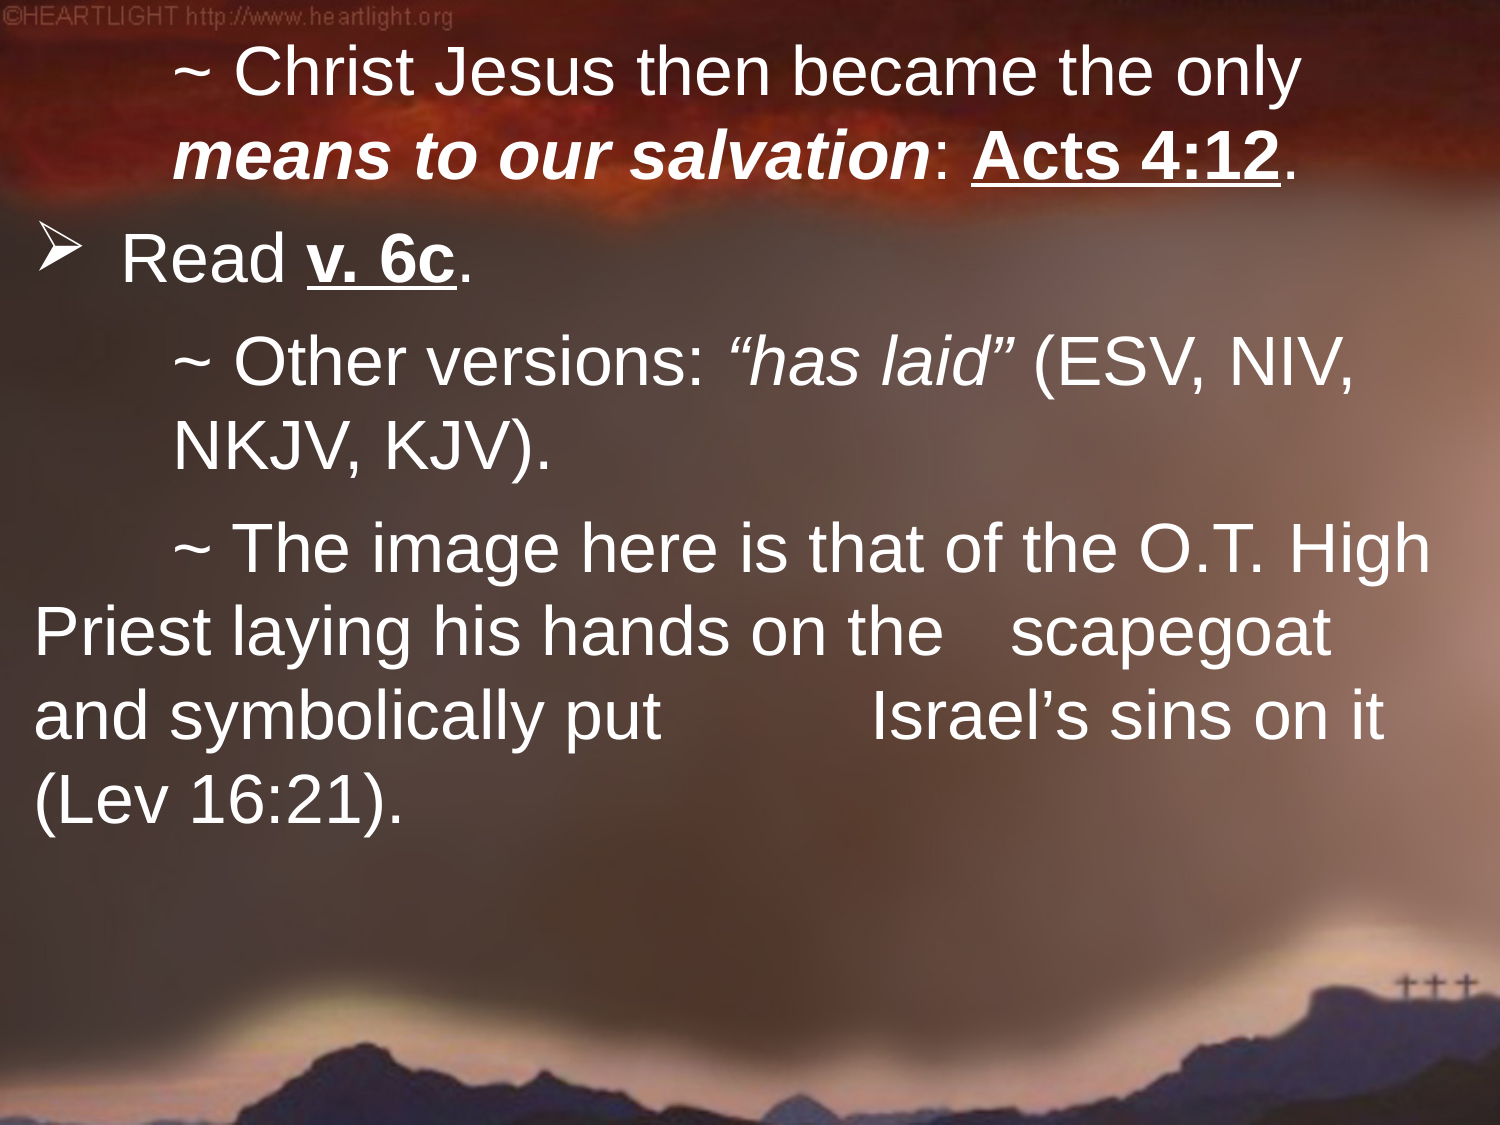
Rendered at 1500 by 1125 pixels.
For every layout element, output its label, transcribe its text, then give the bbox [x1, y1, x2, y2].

picture [0, 0, 1500, 1125]
subtitle ~ Christ Jesus then became the only means to our salvation: Acts 4:12. Read v. 6c. ~ Other versions: “has laid” (esv, niv, nkjv, kjv). ~ The image here is that of the O.T. High Priest laying his hands on the scapegoat and symbolically put Israel’s sins on it (Lev 16:21). [18, 18, 1477, 1104]
